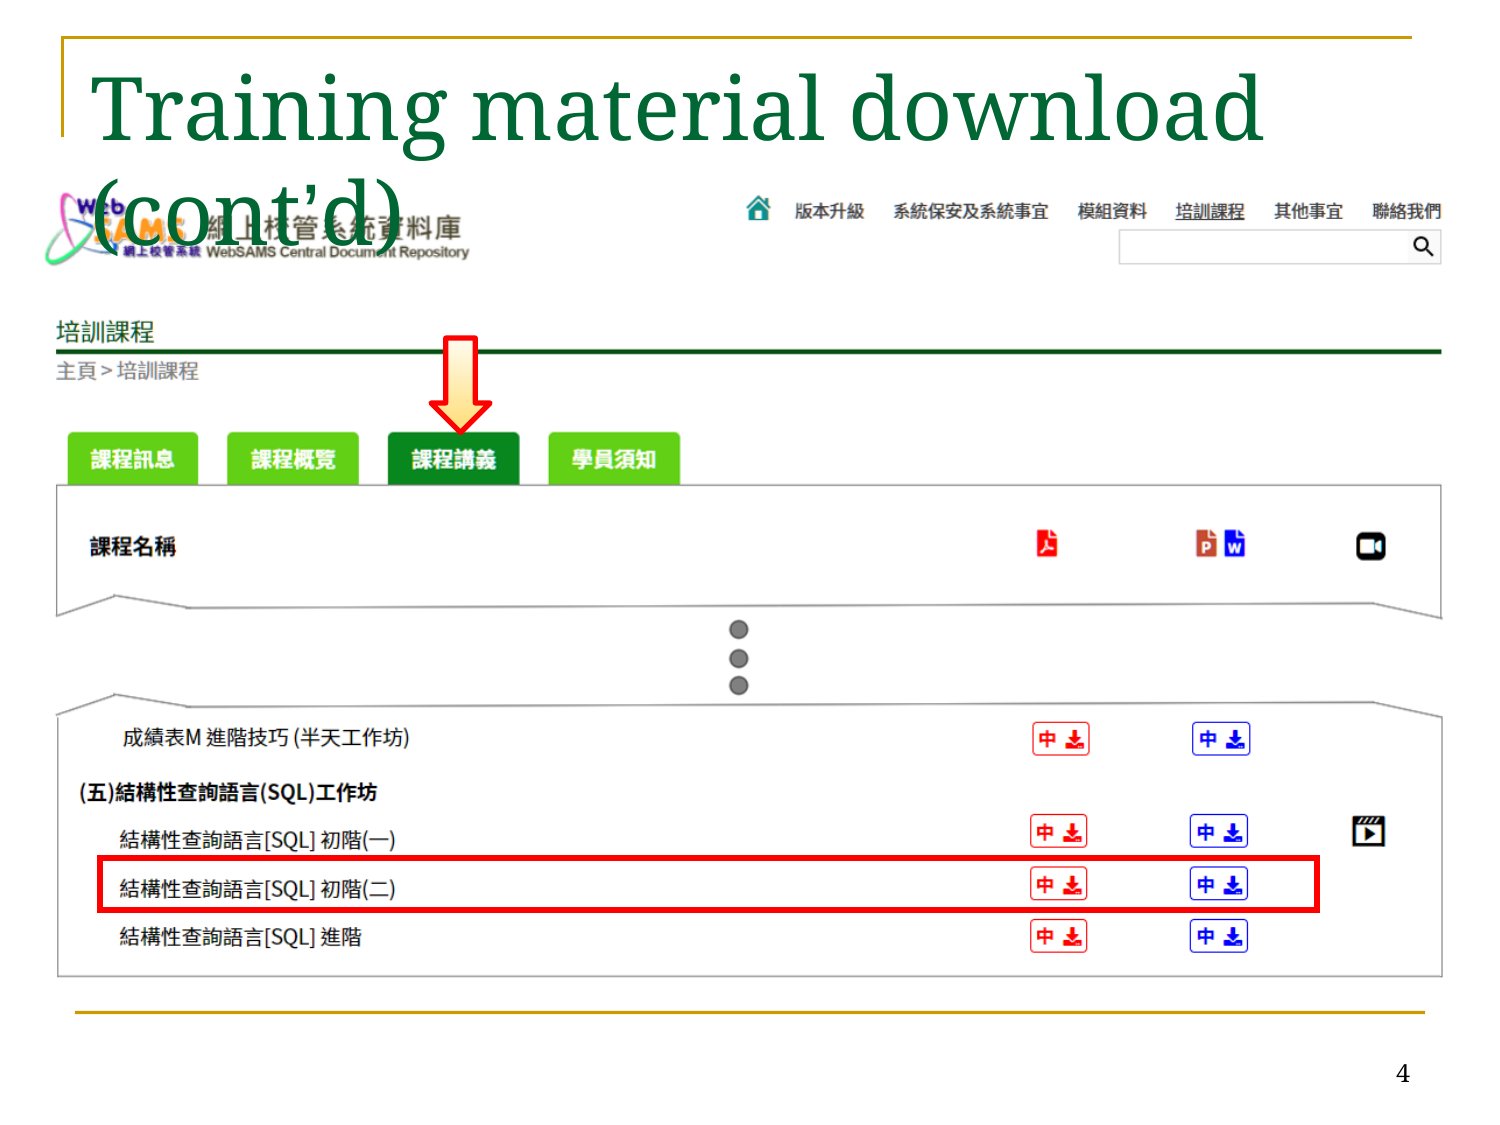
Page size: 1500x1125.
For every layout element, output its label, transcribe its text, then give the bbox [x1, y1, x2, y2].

title Training material download (cont’d) [75, 45, 1425, 182]
picture [41, 184, 1459, 996]
slide_number 4 [1074, 1024, 1425, 1100]
